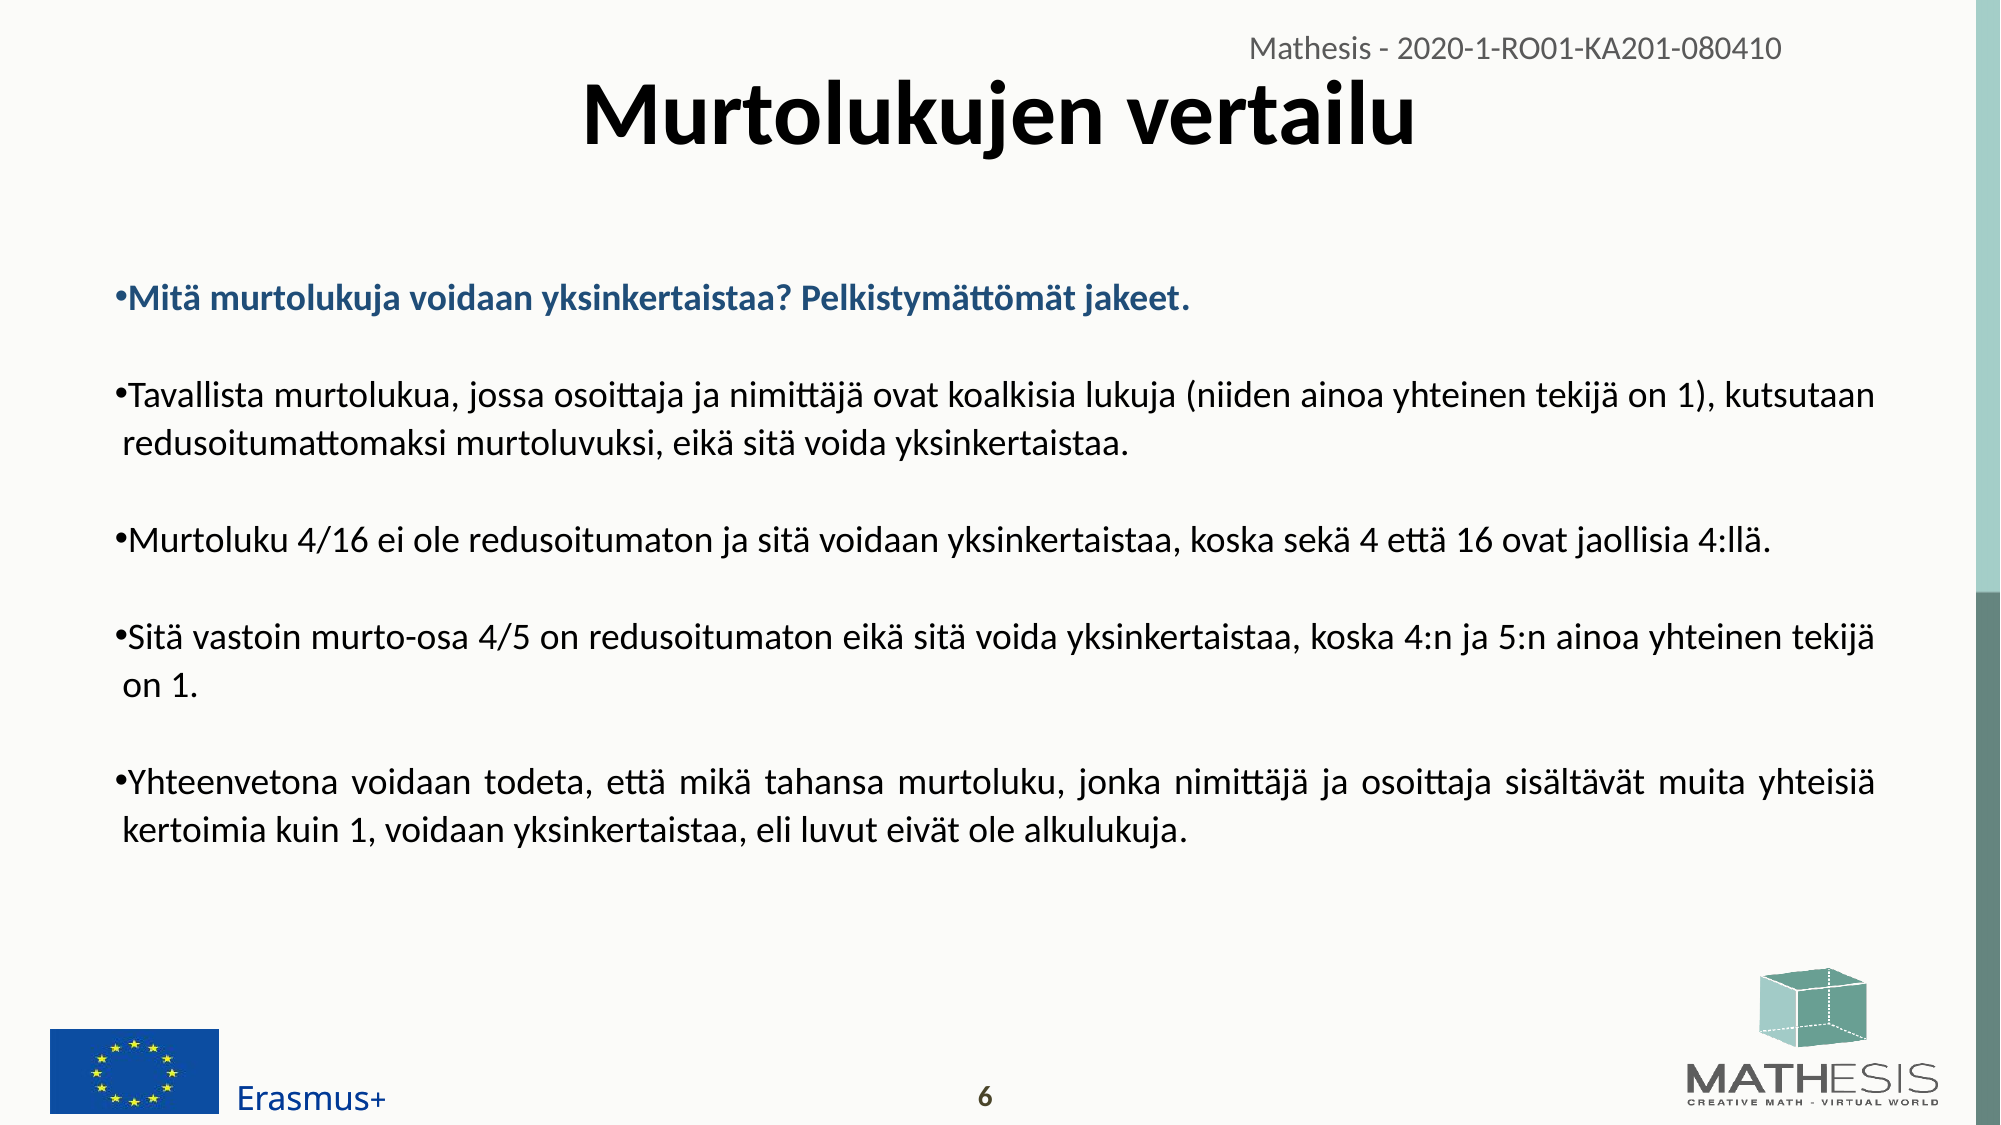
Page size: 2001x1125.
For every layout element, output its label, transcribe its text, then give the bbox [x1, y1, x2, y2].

list Mitä murtolukuja voidaan yksinkertaistaa? Pelkistymättömät jakeet. Tavallista murtolukua, jossa osoittaja ja nimittäjä ovat koalkisia lukuja (niiden ainoa yhteinen tekijä on 1), kutsutaan redusoitumattomaksi murtoluvuksi, eikä sitä voida yksinkertaistaa. Murtoluku 4/16 ei ole redusoitumaton ja sitä voidaan yksinkertaistaa, koska sekä 4 että 16 ovat jaollisia 4:llä. Sitä vastoin murto-osa 4/5 on redusoitumaton eikä sitä voida yksinkertaistaa, koska 4:n ja 5:n ainoa yhteinen tekijä on 1. Yhteenvetona voidaan todeta, että mikä tahansa murtoluku, jonka nimittäjä ja osoittaja sisältävät muita yhteisiä kertoimia kuin 1, voidaan yksinkertaistaa, eli luvut eivät ole alkulukuja. [99, 262, 1900, 1005]
title Murtolukujen vertailu [99, 45, 1900, 233]
picture [50, 1029, 219, 1114]
